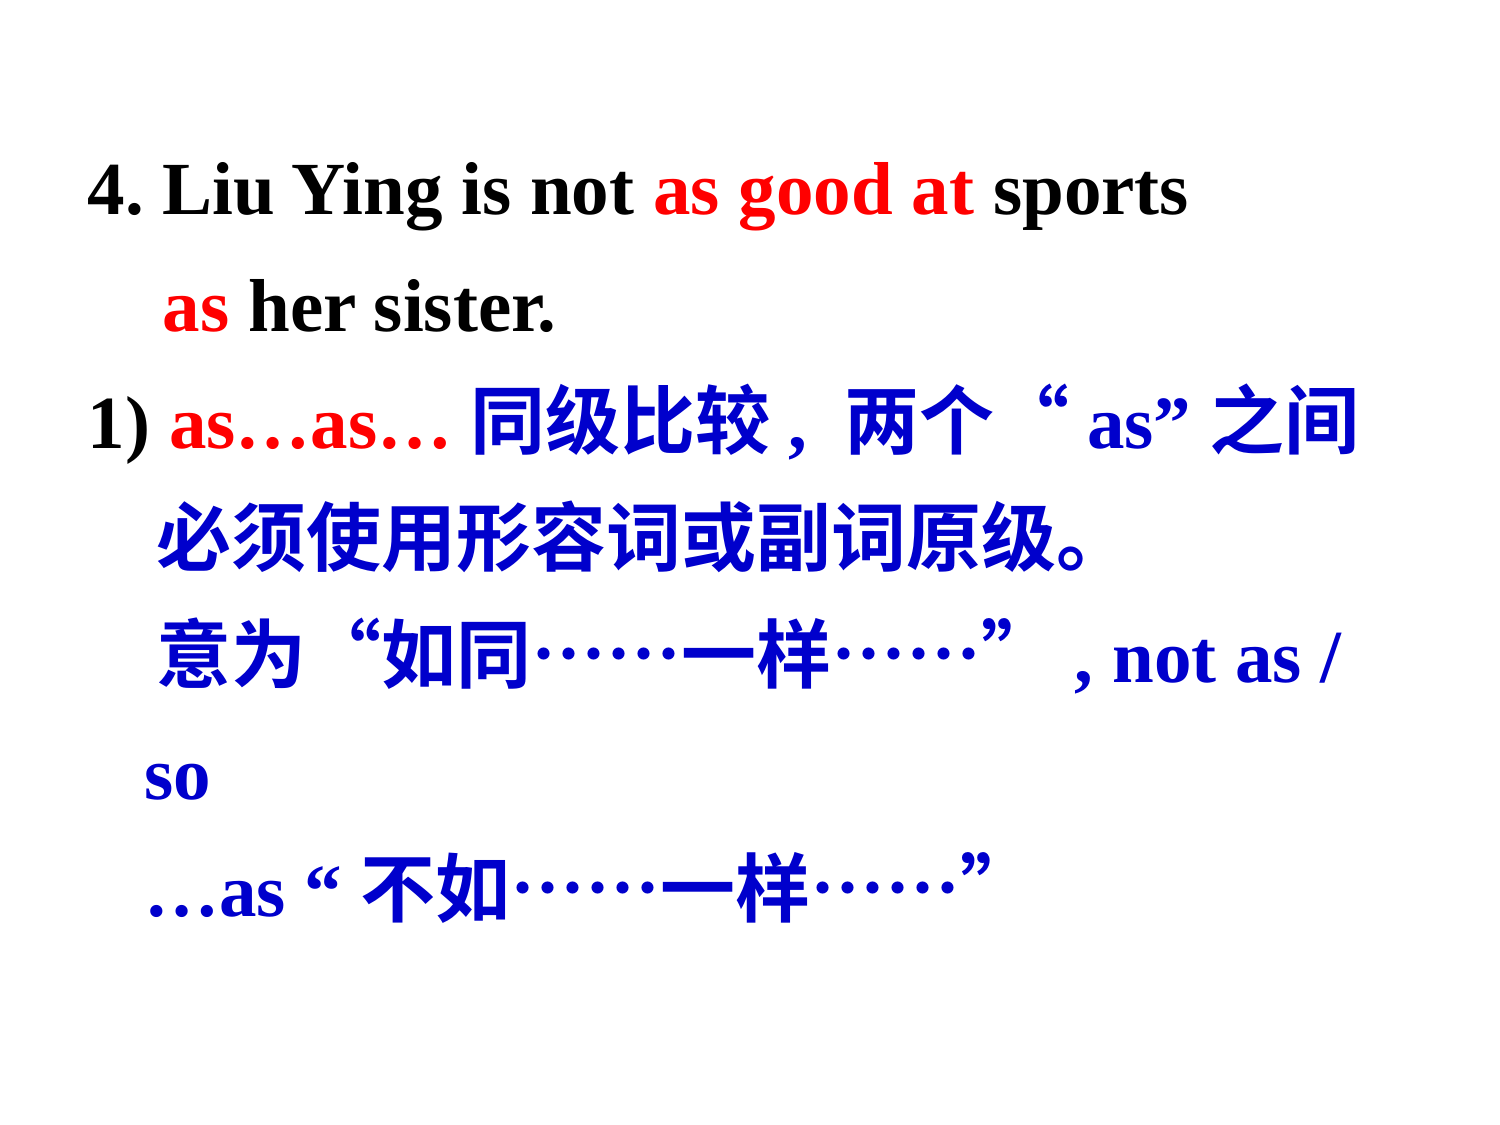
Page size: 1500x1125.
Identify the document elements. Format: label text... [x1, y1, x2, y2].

list 4. Liu Ying is not as good at sports as her sister. 1) as…as…同级比较, 两个“as”之间 必须使用形容词或副词原级。 意为“如同……一样……”, not as / so …as “不如……一样……” [72, 104, 1423, 829]
